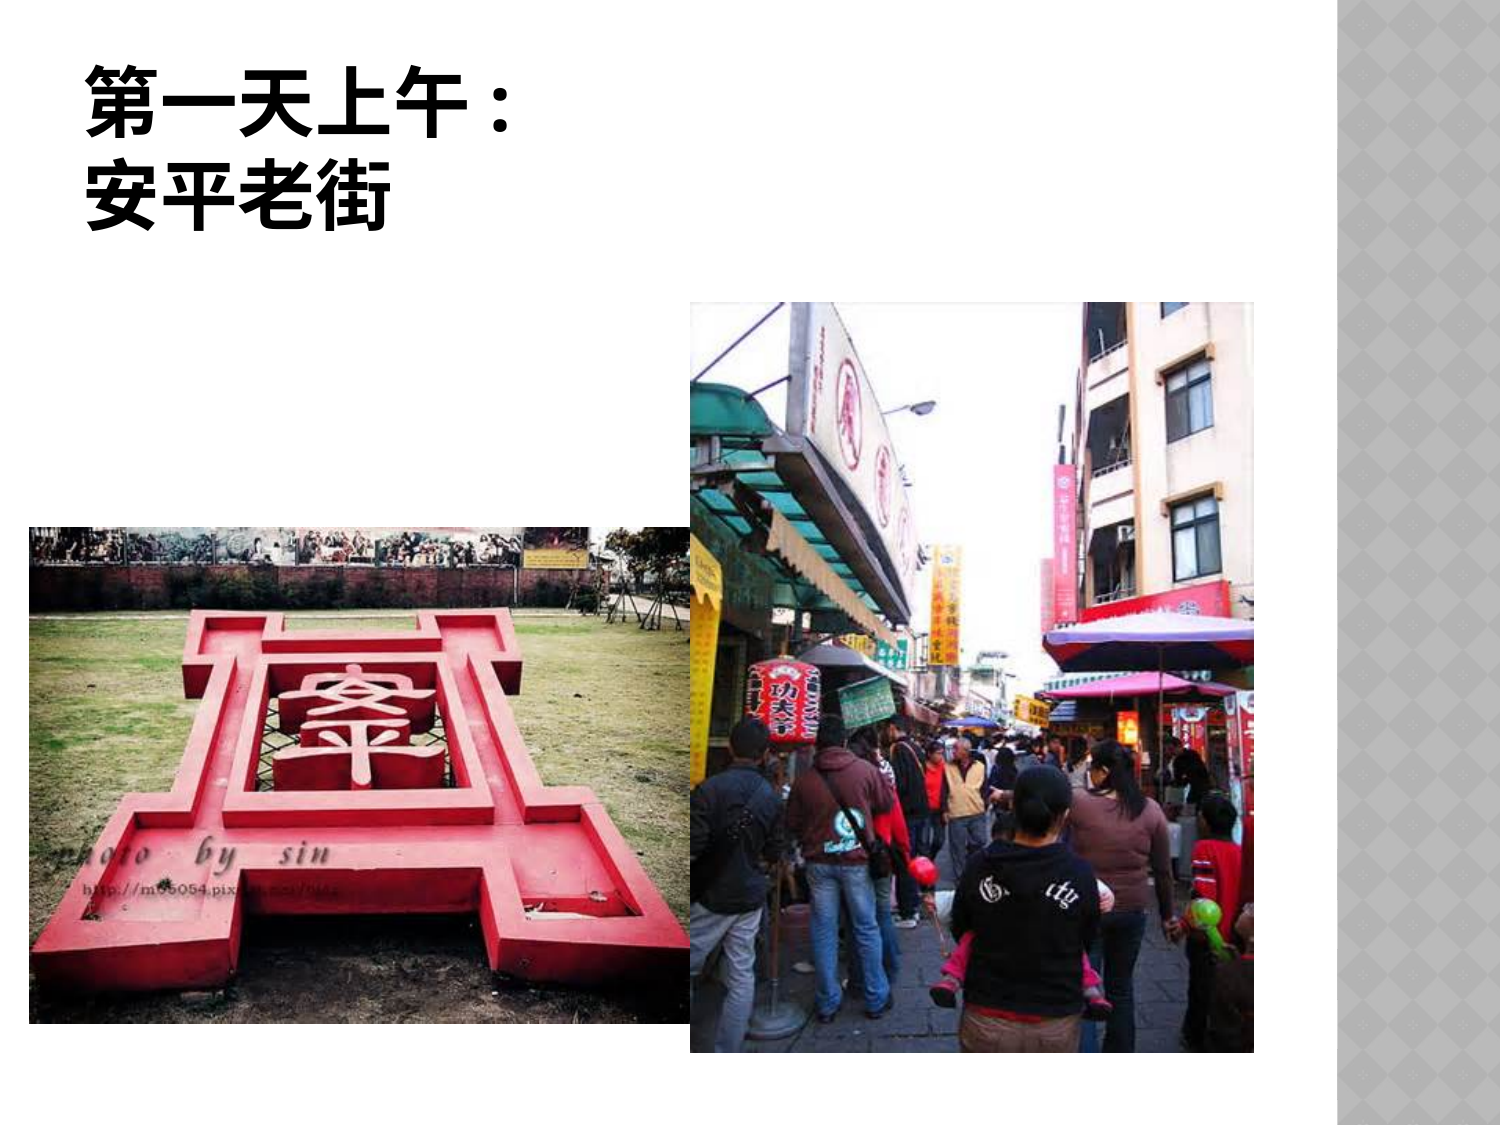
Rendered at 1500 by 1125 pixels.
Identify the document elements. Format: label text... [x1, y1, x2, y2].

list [29, 526, 684, 1024]
title 第一天上午: 安平老街 [75, 52, 1263, 240]
picture [690, 302, 1254, 1053]
